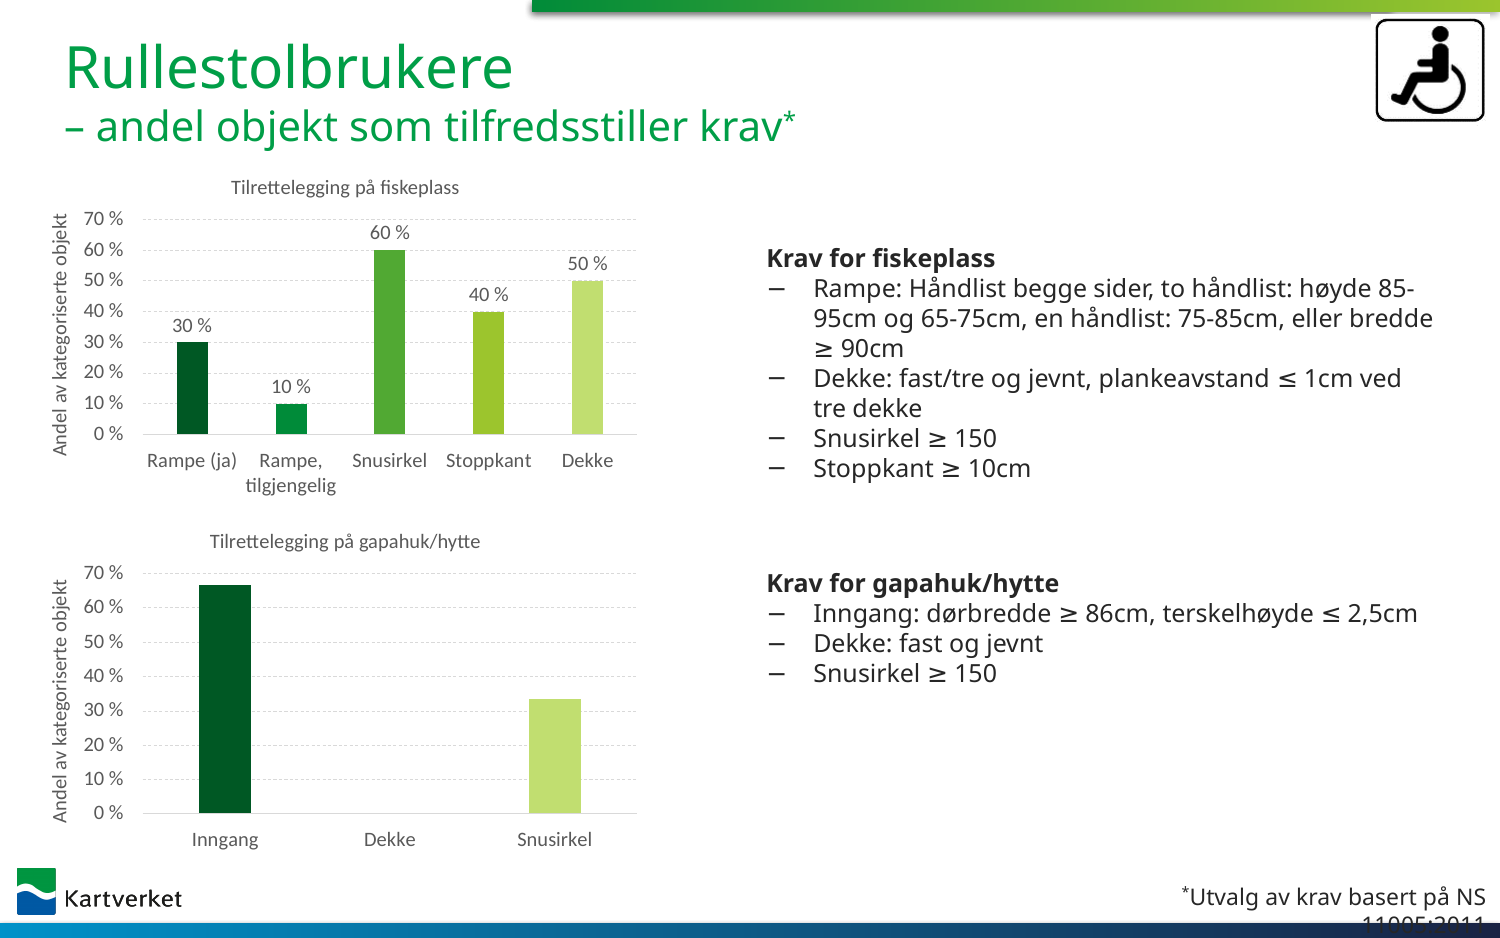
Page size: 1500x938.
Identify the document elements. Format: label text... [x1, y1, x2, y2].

picture [1371, 13, 1491, 127]
picture [41, 166, 650, 505]
text_box Krav for fiskeplass Rampe: Håndlist begge sider, to håndlist: høyde 85-95cm og 65-75cm, en håndlist: 75-85cm, eller bredde ≥ 90cm Dekke: fast/tre og jevnt, plankeavstand ≤ 1cm ved tre dekke Snusirkel ≥ 150 Stoppkant ≥ 10cm [751, 235, 1452, 490]
text_box *Utvalg av krav basert på NS 11005:2011 [1068, 873, 1500, 938]
text_box Krav for gapahuk/hytte Inngang: dørbredde ≥ 86cm, terskelhøyde ≤ 2,5cm Dekke: fast og jevnt Snusirkel ≥ 150 [751, 560, 1452, 695]
picture [41, 520, 650, 859]
text_box Rullestolbrukere – andel objekt som tilfredsstiller krav* [49, 29, 1431, 158]
